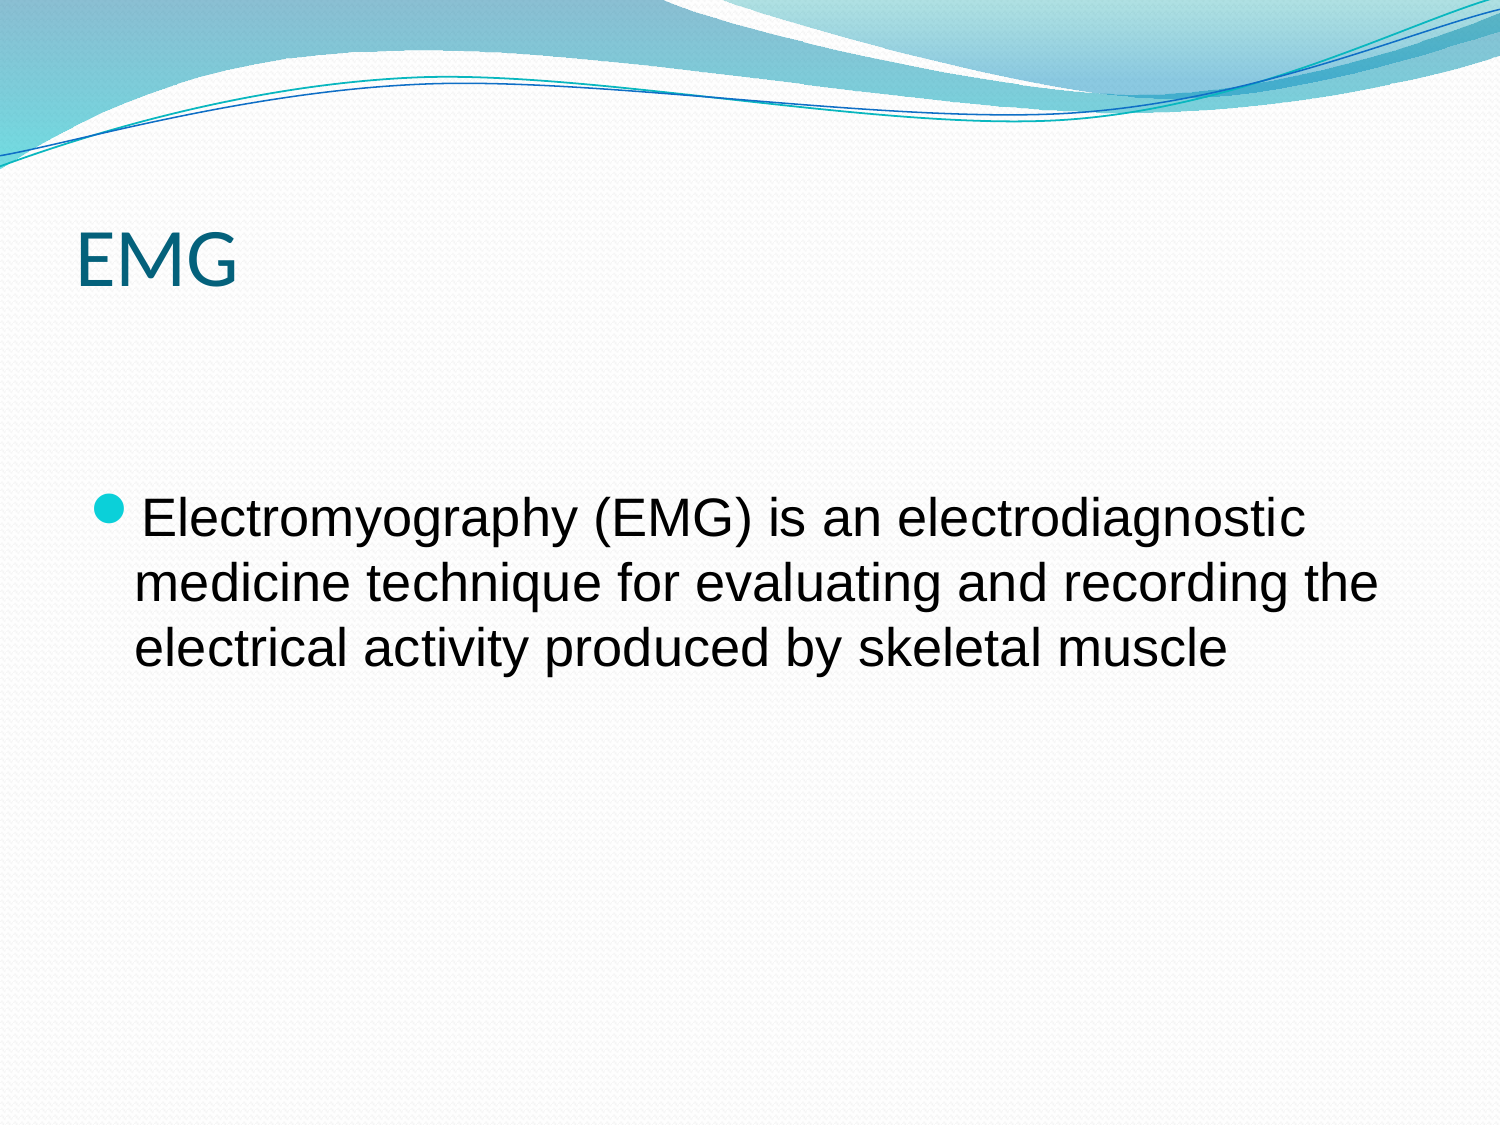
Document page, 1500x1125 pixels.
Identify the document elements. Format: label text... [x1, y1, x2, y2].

list Electromyography (EMG) is an electrodiagnostic medicine technique for evaluating and recording the electrical activity produced by skeletal muscle [75, 317, 1425, 1038]
title EMG [75, 115, 1425, 303]
